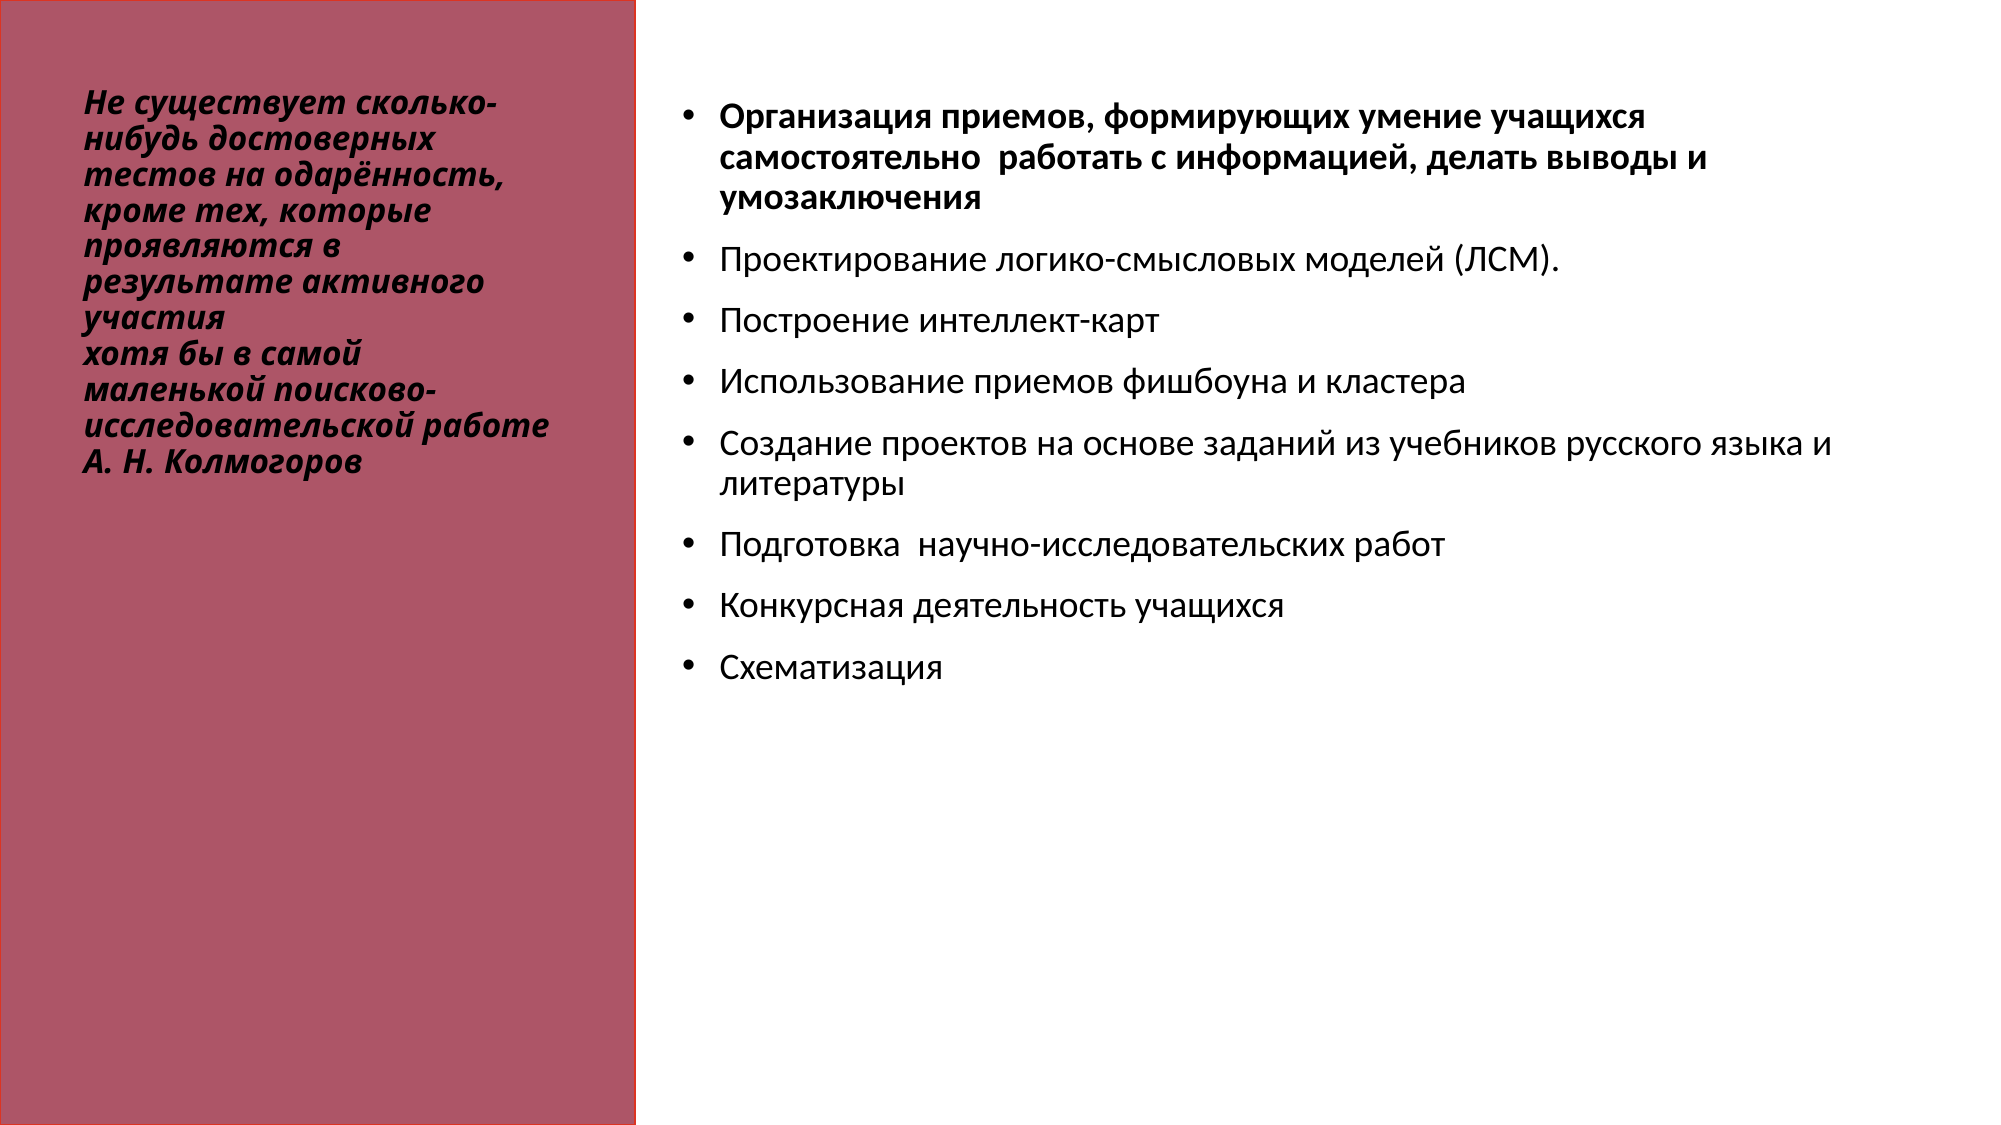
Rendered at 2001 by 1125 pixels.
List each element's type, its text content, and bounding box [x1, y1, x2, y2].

text_box Не существует сколько-нибудь достоверных тестов на одарённость, кроме тех, которые проявляются в результате активного участия хотя бы в самой маленькой поисково-исследовательской работе А. Н. Колмогоров [68, 38, 566, 1044]
text_box Организация приемов, формирующих умение учащихся самостоятельно работать с информацией, делать выводы и умозаключения Проектирование логико-смысловых моделей (ЛСМ). Построение интеллект-карт Использование приемов фишбоуна и кластера Создание проектов на основе заданий из учебников русского языка и литературы Подготовка научно-исследовательских работ Конкурсная деятельность учащихся Схематизация [667, 89, 1863, 1044]
text_box [0, 0, 636, 1125]
